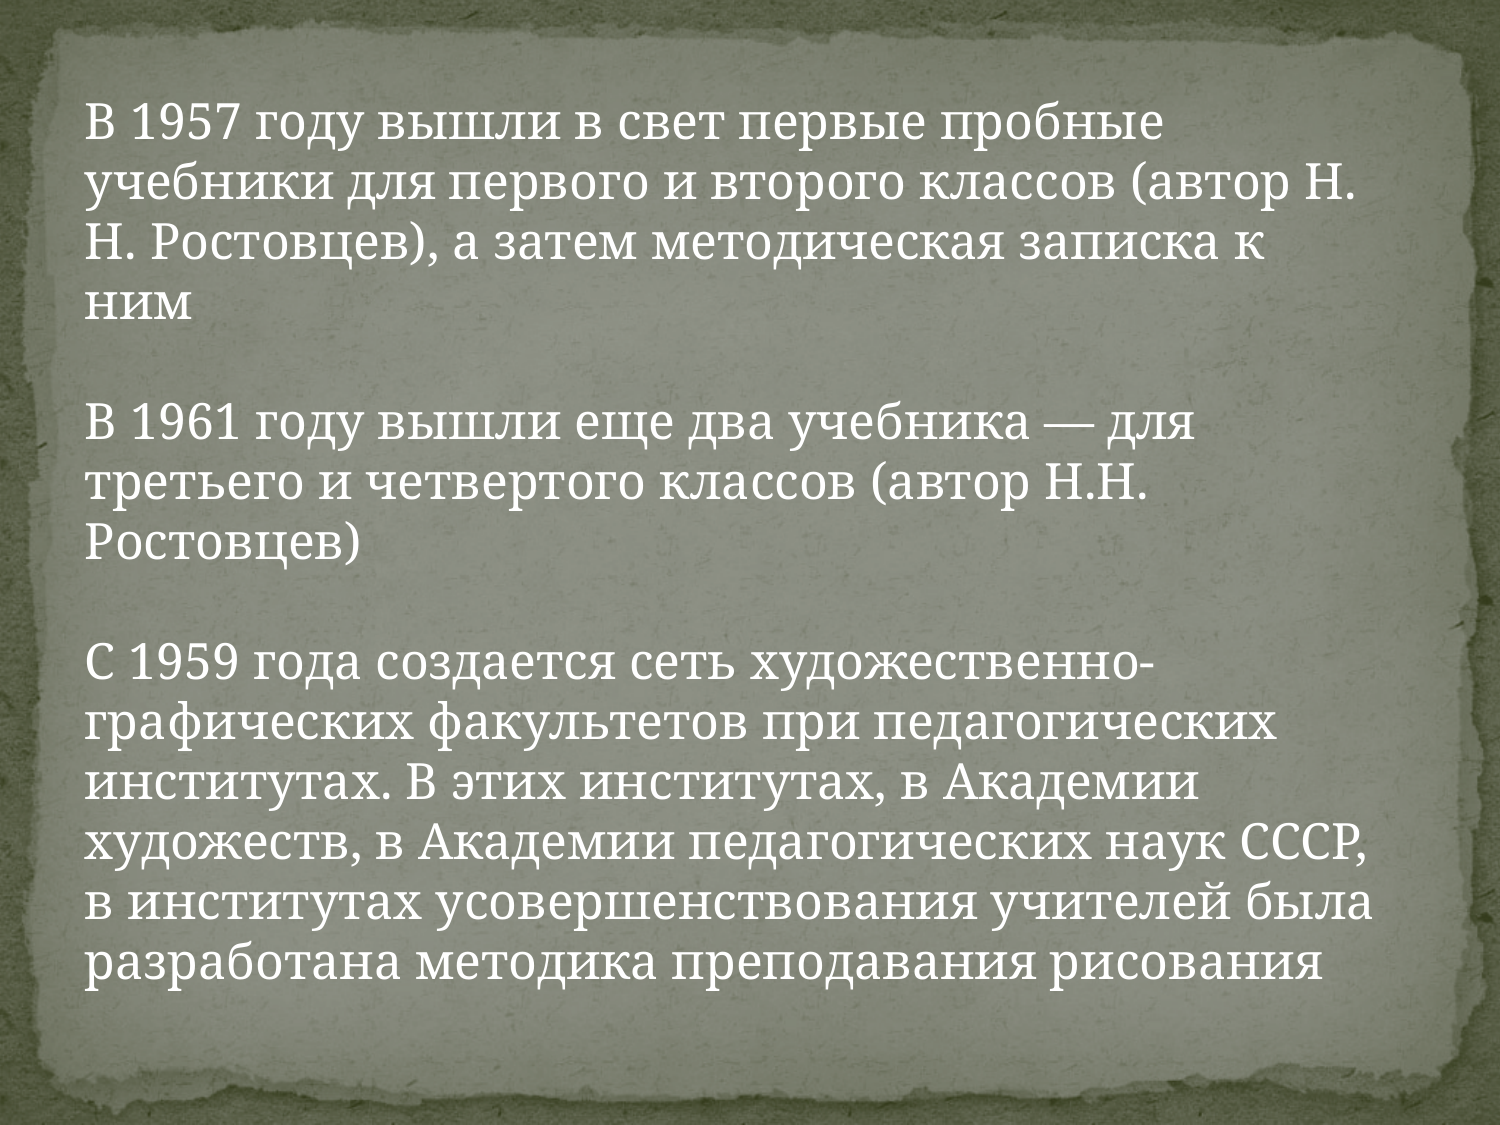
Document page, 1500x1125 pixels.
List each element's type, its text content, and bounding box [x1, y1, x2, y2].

text_box В 1957 году вышли в свет первые пробные учебники для первого и второго классов (автор Н. Н. Ростовцев), а затем методическая записка к ним В 1961 году вышли еще два учебника — для третьего и четвертого классов (автор Н.Н. Ростовцев) С 1959 года создается сеть художественно-графических факультетов при педагогических институтах. В этих институтах, в Академии художеств, в Академии педагогических наук СССР, в институтах усовершенствования учителей была разработана методика преподавания рисования [70, 81, 1395, 997]
